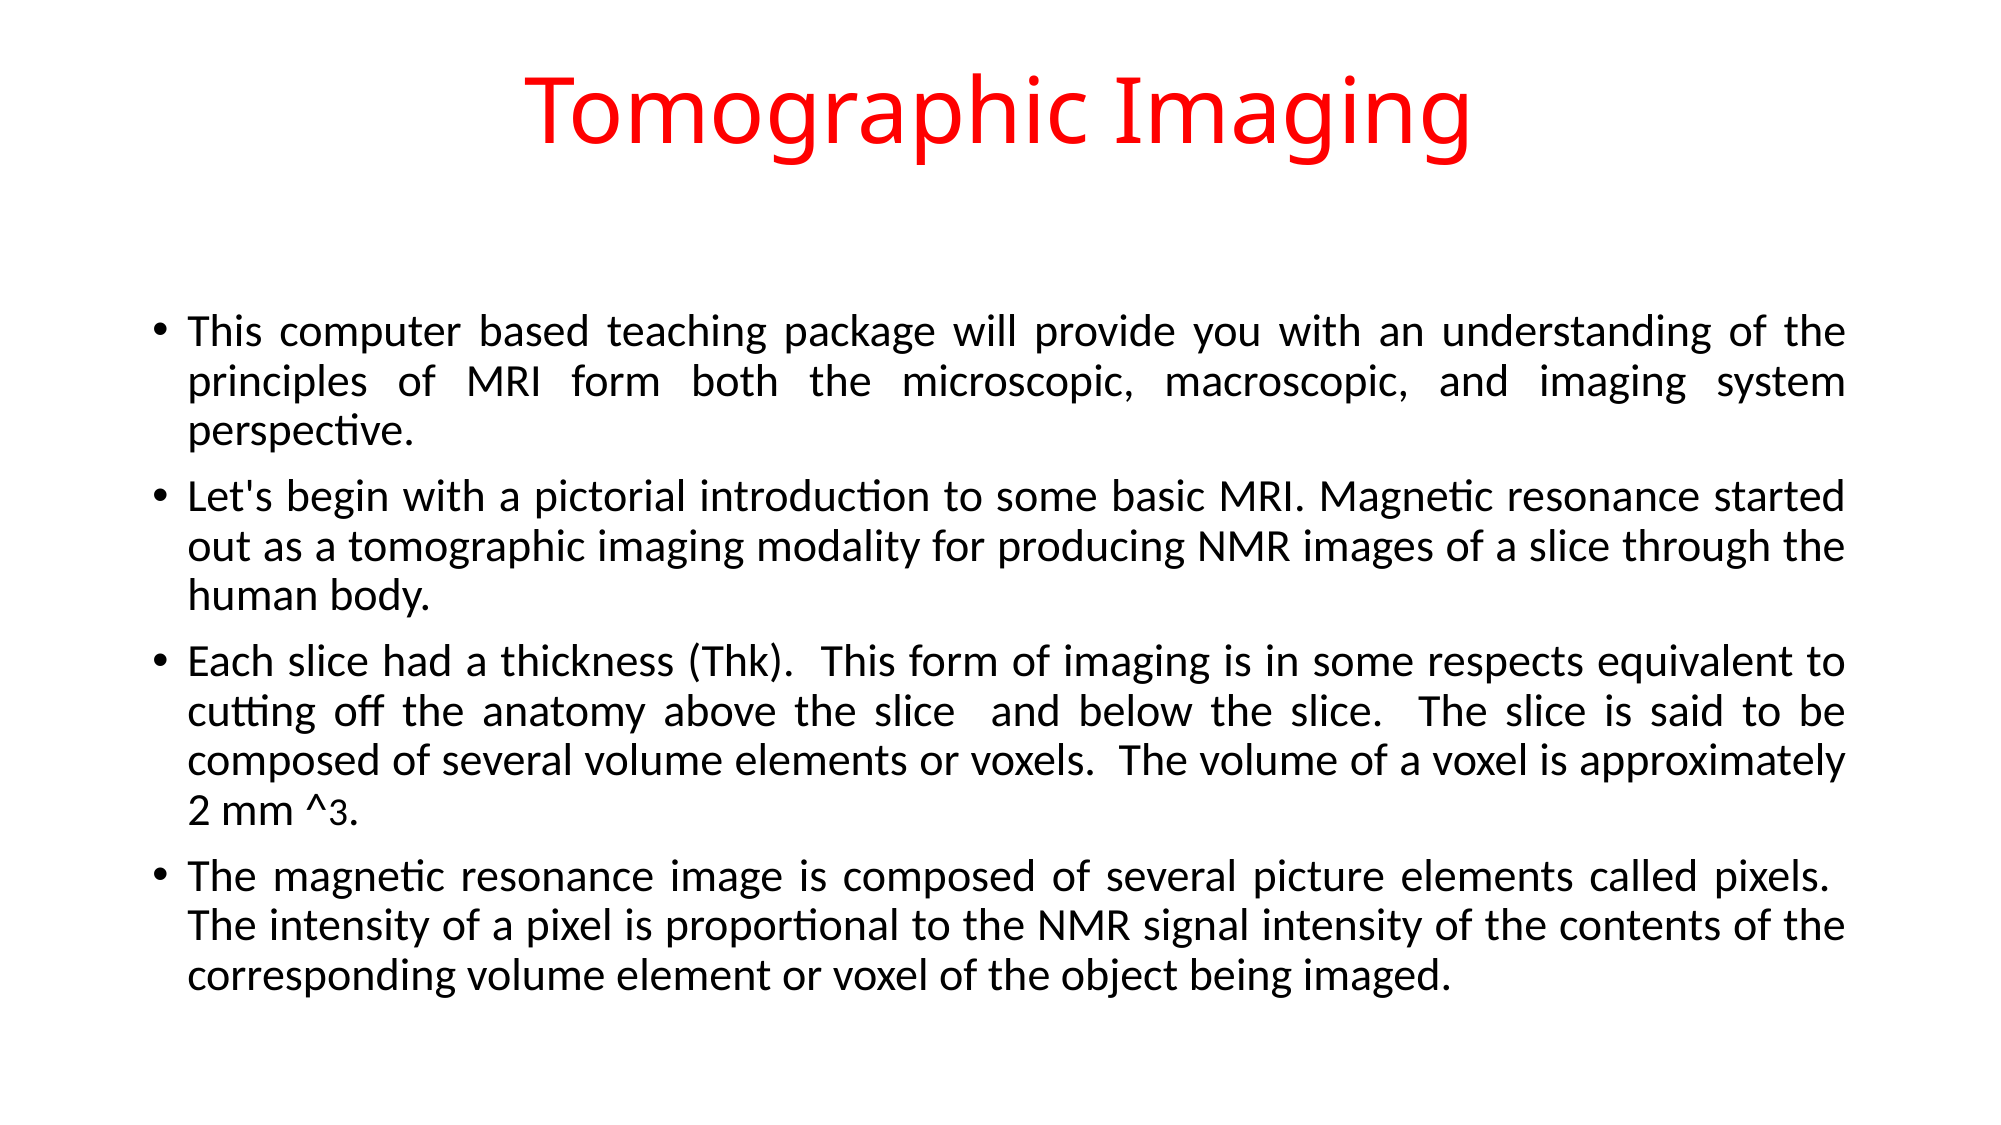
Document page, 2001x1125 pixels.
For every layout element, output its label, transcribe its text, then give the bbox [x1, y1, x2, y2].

title Tomographic Imaging [137, 59, 1863, 278]
list This computer based teaching package will provide you with an understanding of the principles of MRI form both the microscopic, macroscopic, and imaging system perspective. Let's begin with a pictorial introduction to some basic MRI. Magnetic resonance started out as a tomographic imaging modality for producing NMR images of a slice through the human body. Each slice had a thickness (Thk). This form of imaging is in some respects equivalent to cutting off the anatomy above the slice and below the slice. The slice is said to be composed of several volume elements or voxels. The volume of a voxel is approximately 2 mm ^3. The magnetic resonance image is composed of several picture elements called pixels. The intensity of a pixel is proportional to the NMR signal intensity of the contents of the corresponding volume element or voxel of the object being imaged. [137, 299, 1863, 1014]
